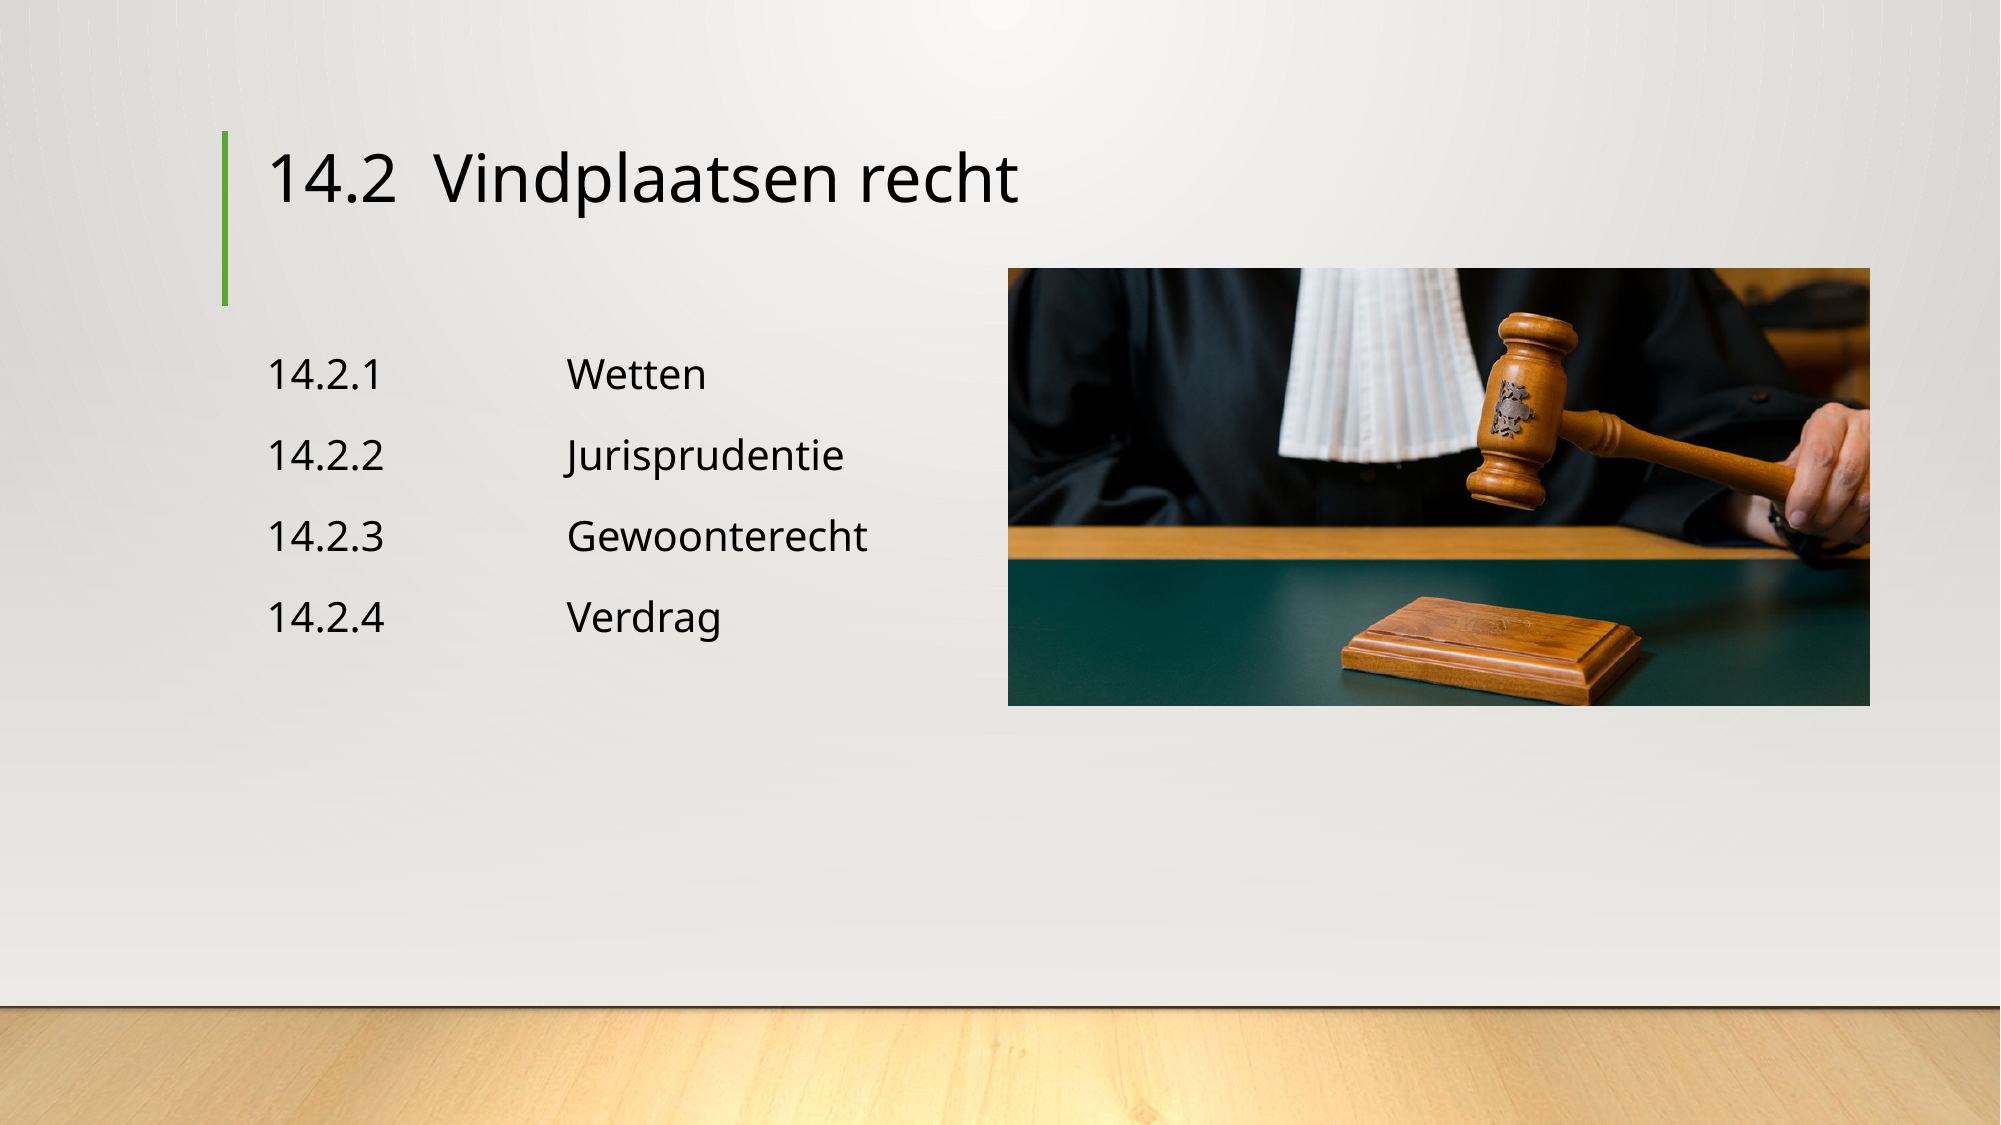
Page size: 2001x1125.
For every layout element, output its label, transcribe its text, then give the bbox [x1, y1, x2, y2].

list 14.2.1 Wetten 14.2.2 Jurisprudentie 14.2.3 Gewoonterecht 14.2.4 Verdrag [251, 330, 1814, 897]
picture [0, 1006, 2000, 1125]
picture [1008, 268, 1871, 706]
title 14.2 Vindplaatsen recht [251, 131, 1814, 305]
